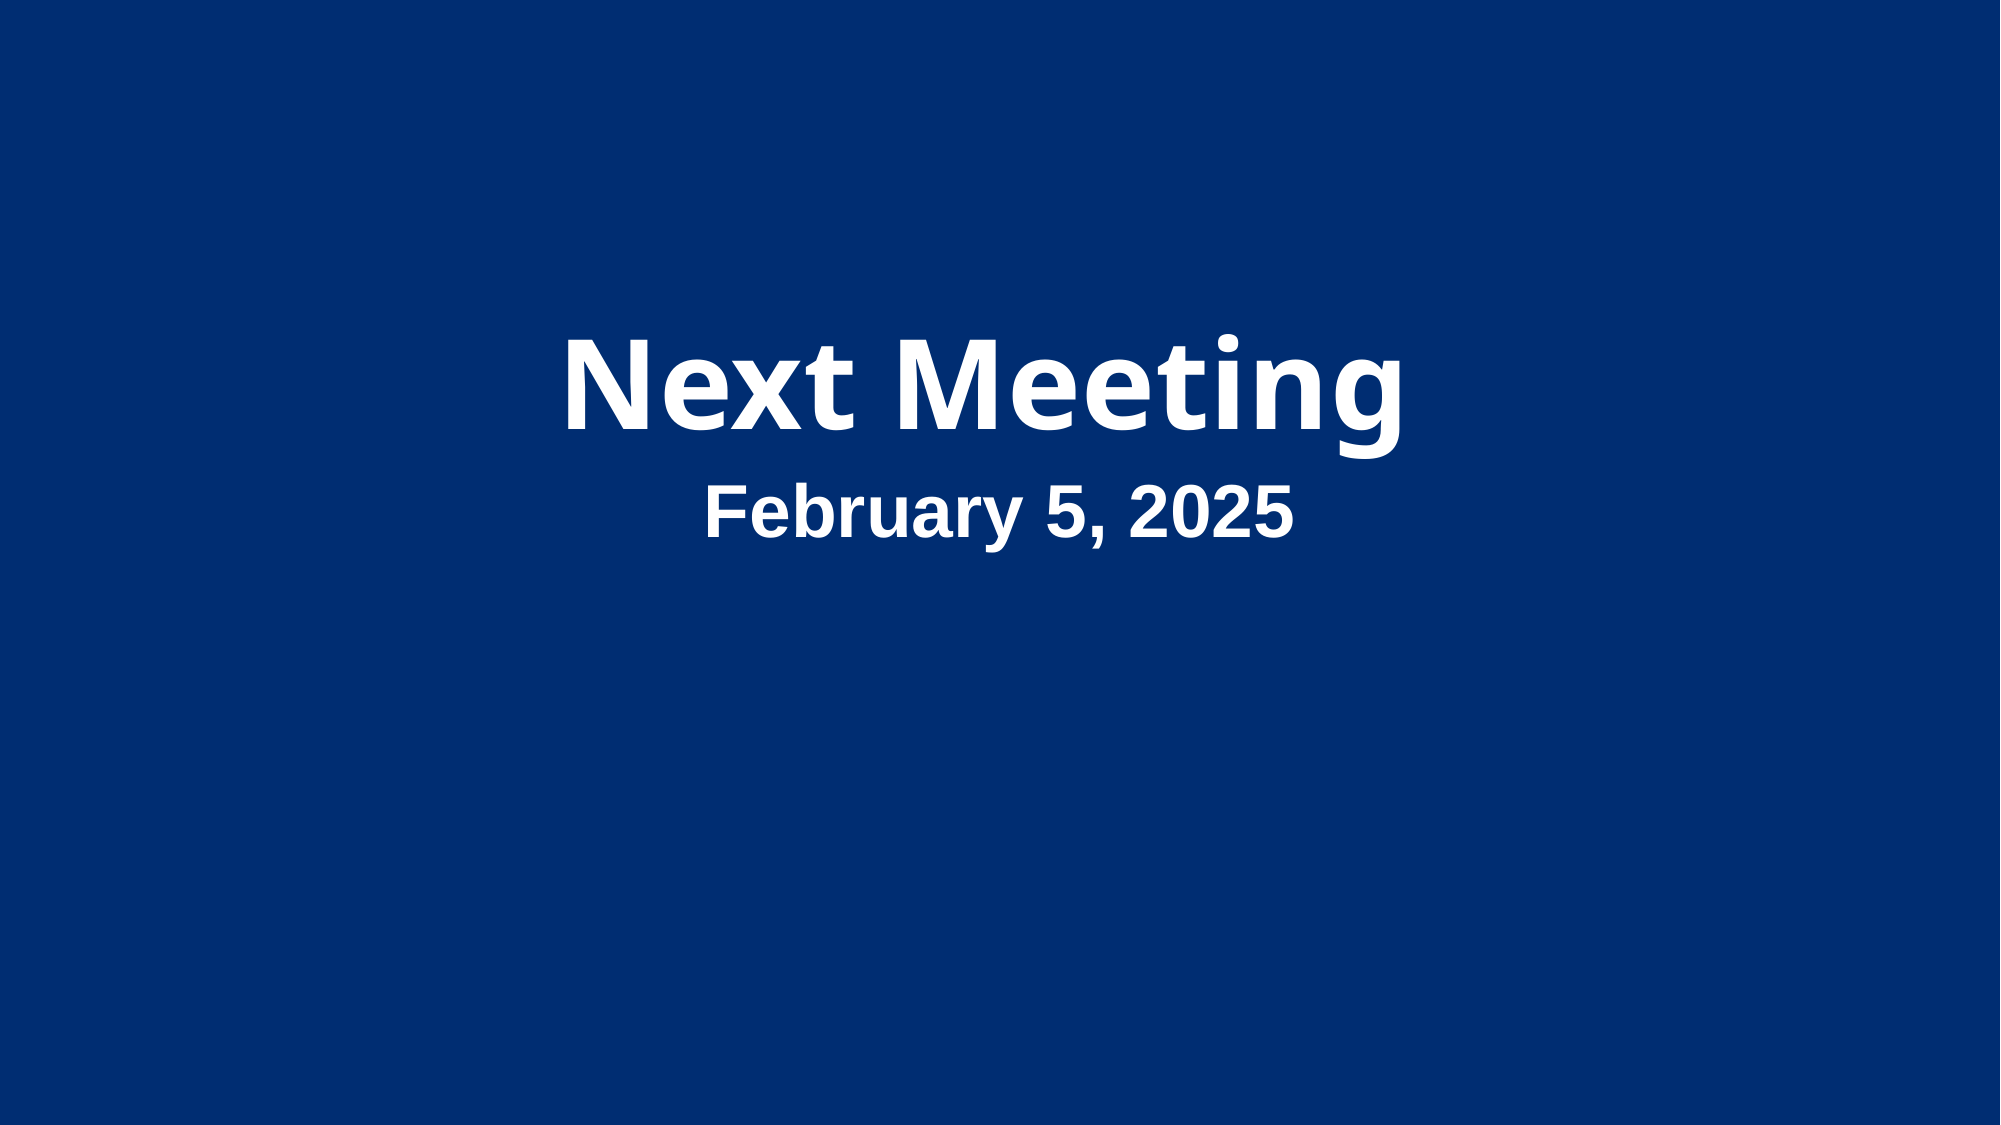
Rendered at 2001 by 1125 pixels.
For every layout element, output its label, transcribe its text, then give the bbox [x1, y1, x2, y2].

text_box Next Meeting [45, 313, 1955, 465]
text_box February 5, 2025 [45, 465, 1955, 549]
